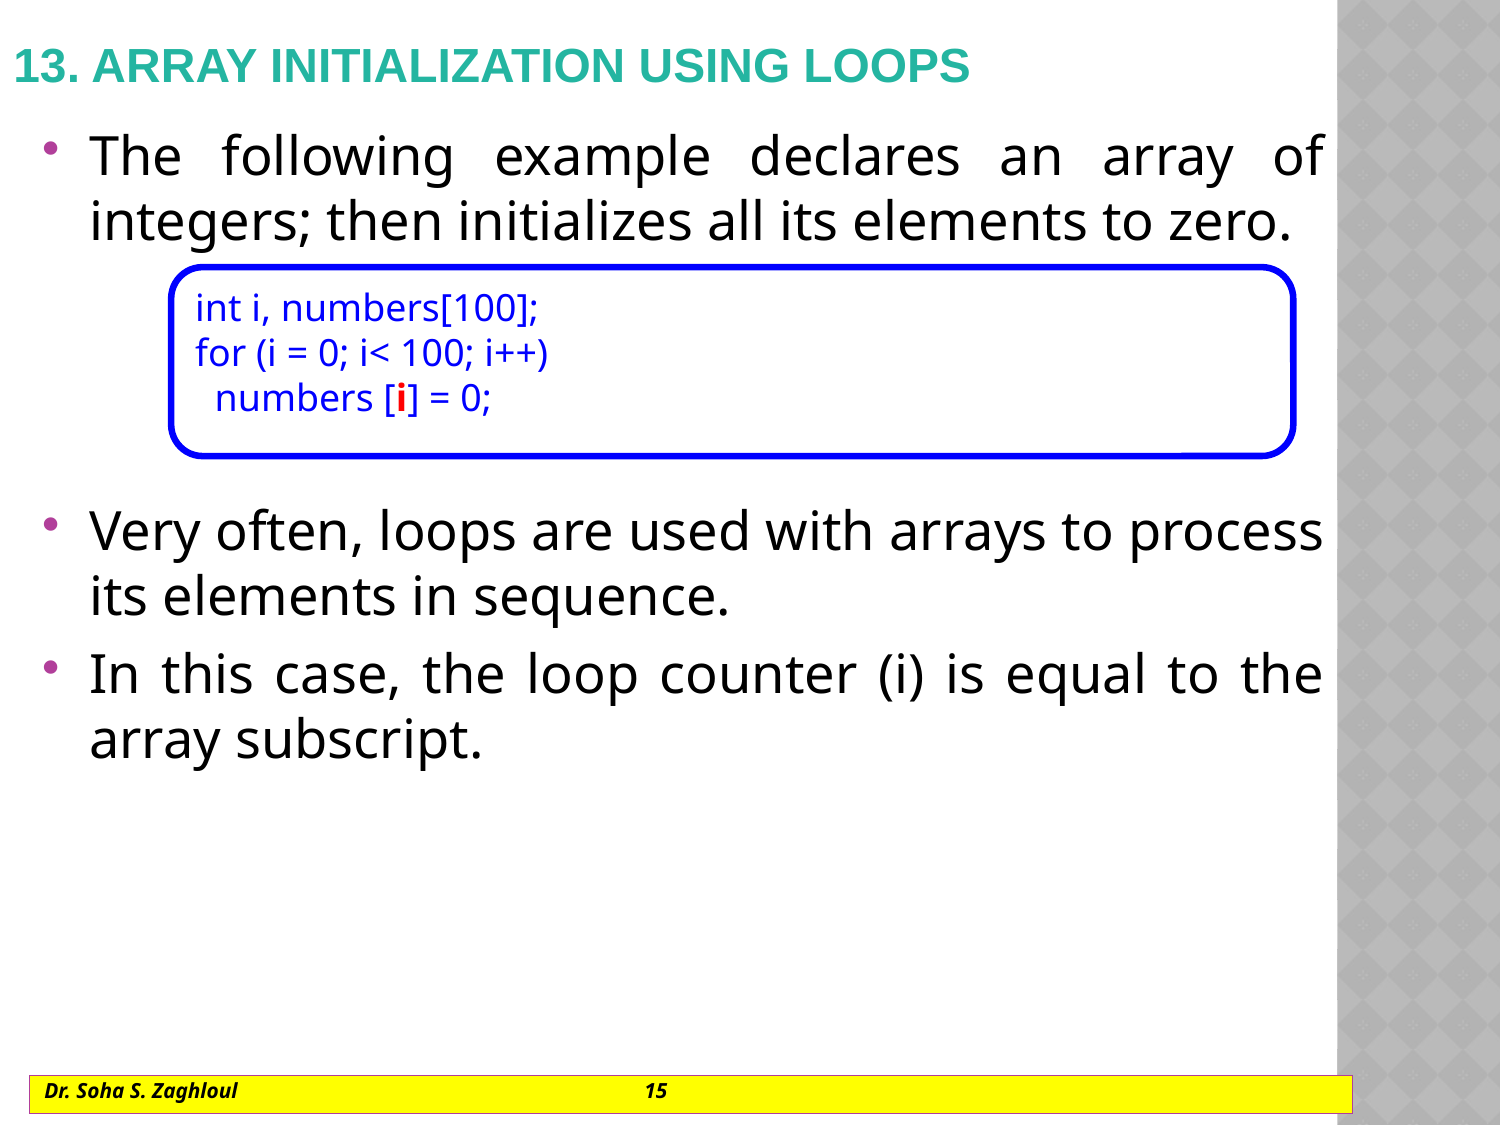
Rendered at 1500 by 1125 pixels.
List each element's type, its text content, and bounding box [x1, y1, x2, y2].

text_box Dr. Soha S. Zaghloul 15 [29, 1075, 1353, 1114]
text_box int i, numbers[100]; for (i = 0; i< 100; i++) numbers [i] = 0; [167, 263, 1297, 460]
title 13. Array initialization using loops [5, 19, 1341, 93]
list The following example declares an array of integers; then initializes all its elements to zero. Very often, loops are used with arrays to process its elements in sequence. In this case, the loop counter (i) is equal to the array subscript. [29, 113, 1341, 1059]
